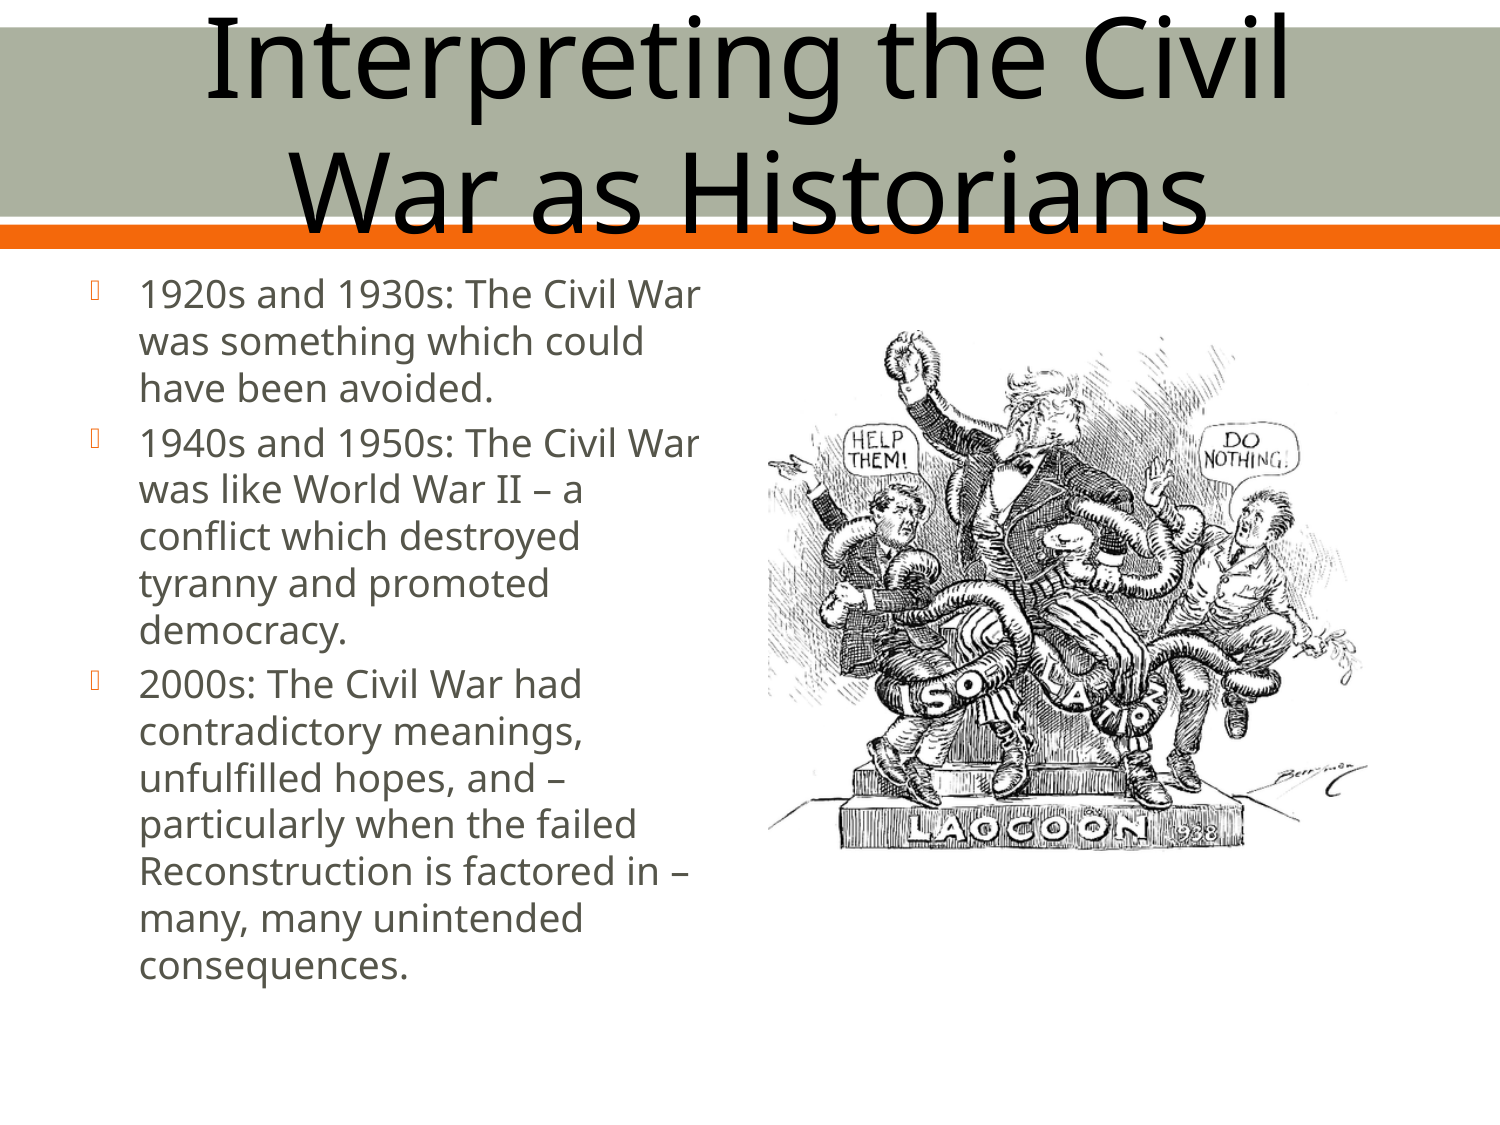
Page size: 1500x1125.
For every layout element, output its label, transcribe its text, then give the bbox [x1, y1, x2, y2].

list 1920s and 1930s: The Civil War was something which could have been avoided. 1940s and 1950s: The Civil War was like World War II – a conflict which destroyed tyranny and promoted democracy. 2000s: The Civil War had contradictory meanings, unfulfilled hopes, and – particularly when the failed Reconstruction is factored in – many, many unintended consequences. [75, 262, 738, 1005]
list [699, 329, 1438, 858]
title Interpreting the Civil War as Historians [75, 29, 1425, 213]
